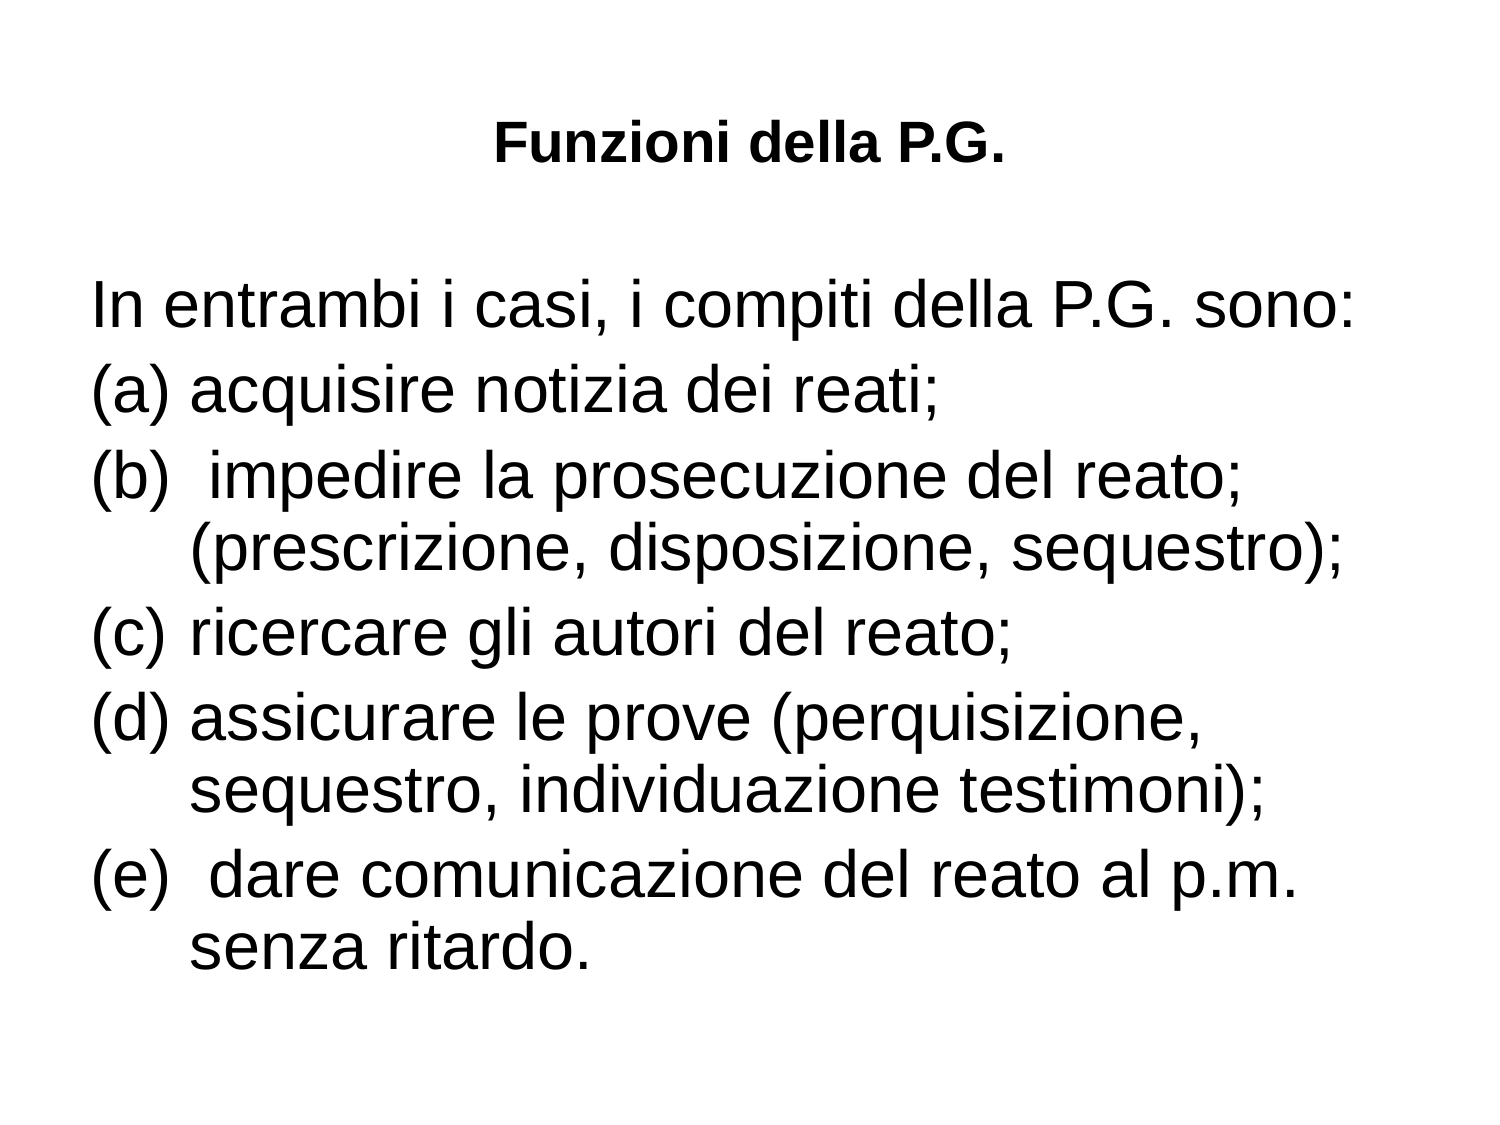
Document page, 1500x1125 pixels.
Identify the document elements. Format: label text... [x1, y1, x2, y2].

list In entrambi i casi, i compiti della P.G. sono: acquisire notizia dei reati; impedire la prosecuzione del reato; (prescrizione, disposizione, sequestro); ricercare gli autori del reato; assicurare le prove (perquisizione, sequestro, individuazione testimoni); dare comunicazione del reato al p.m. senza ritardo. [75, 262, 1425, 1005]
title Funzioni della P.G. [75, 45, 1425, 233]
